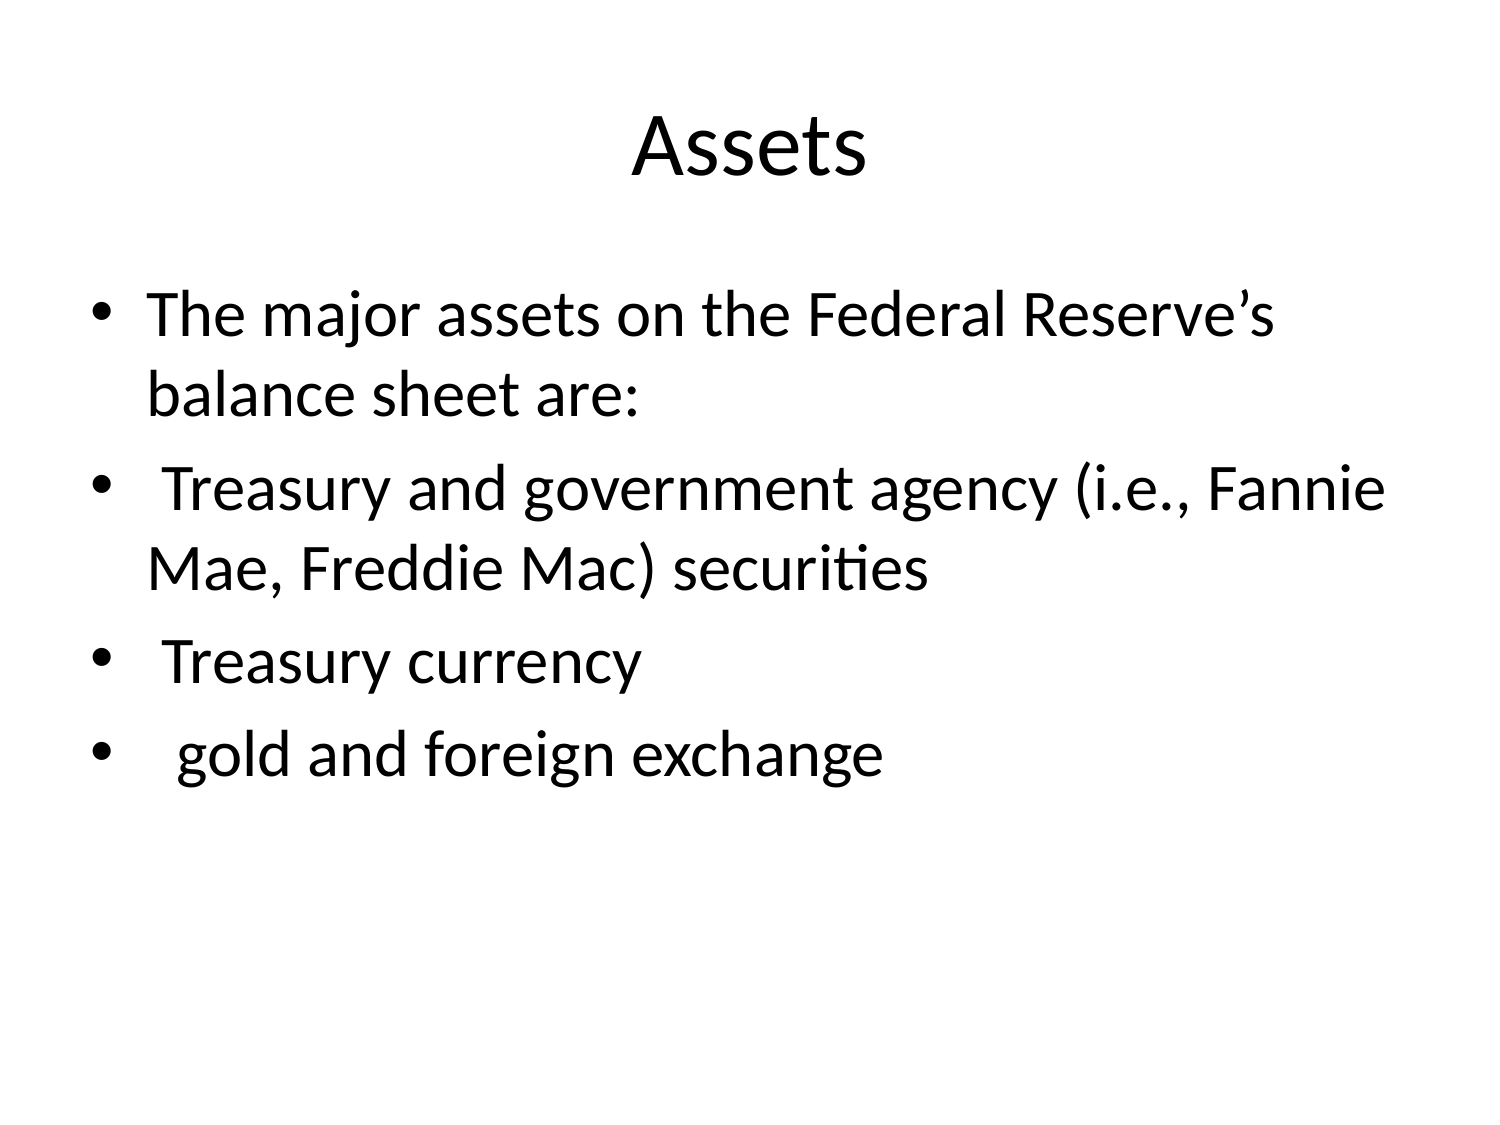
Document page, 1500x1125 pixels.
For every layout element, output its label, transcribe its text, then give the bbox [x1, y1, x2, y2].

title Assets [75, 45, 1425, 233]
list The major assets on the Federal Reserve’s balance sheet are: Treasury and government agency (i.e., Fannie Mae, Freddie Mac) securities Treasury currency gold and foreign exchange [75, 262, 1425, 1005]
